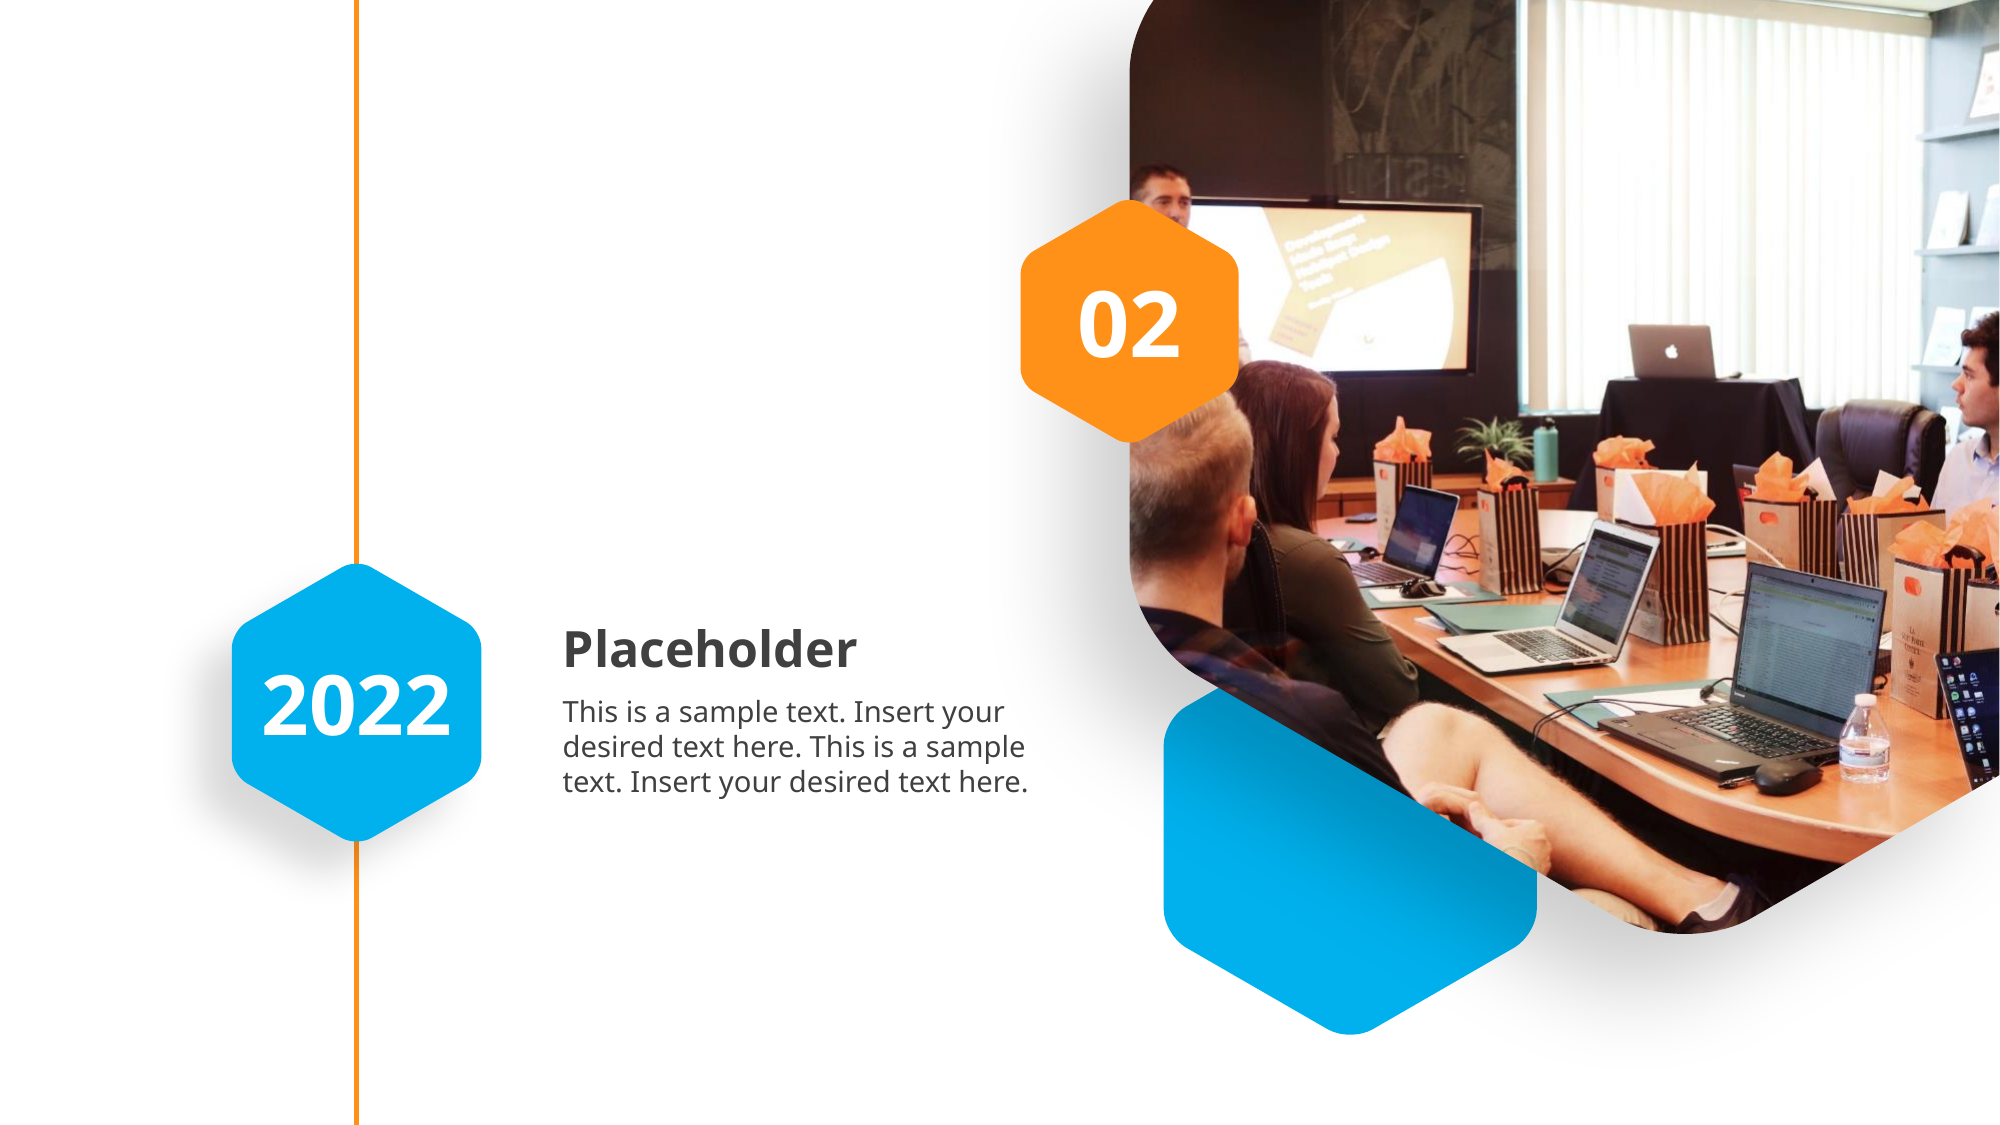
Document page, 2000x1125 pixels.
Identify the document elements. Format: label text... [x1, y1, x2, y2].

text_box This is a sample text. Insert your desired text here. This is a sample text. Insert your desired text here. [562, 693, 1083, 831]
picture [1129, 0, 2000, 935]
text_box [1020, 200, 1124, 442]
text_box [231, 564, 352, 842]
text_box 2022 [362, 645, 467, 760]
text_box [362, 564, 482, 841]
text_box Placeholder [562, 617, 1048, 678]
text_box 2022 [246, 645, 352, 760]
text_box 02 [1055, 262, 1124, 380]
text_box [1180, 943, 1473, 1035]
